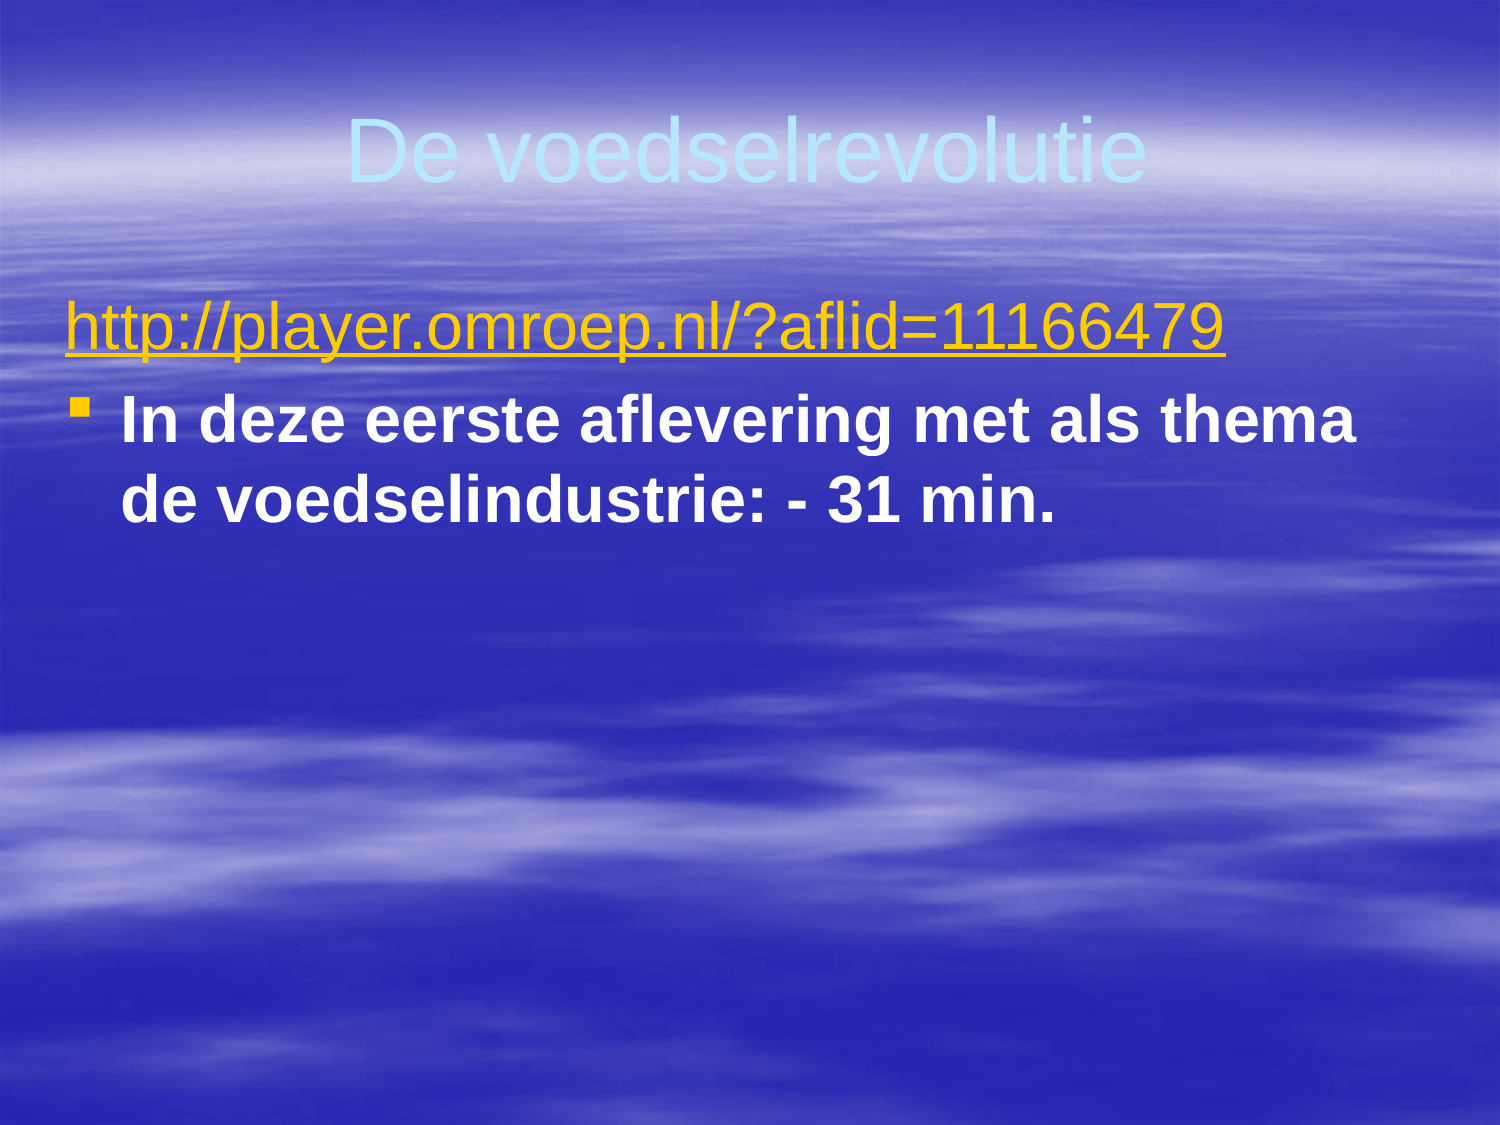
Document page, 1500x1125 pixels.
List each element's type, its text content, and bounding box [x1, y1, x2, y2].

list http://player.omroep.nl/?aflid=11166479 In deze eerste aflevering met als thema de voedselindustrie: - 31 min. [49, 275, 1451, 1001]
title De voedselrevolutie [49, 37, 1446, 255]
